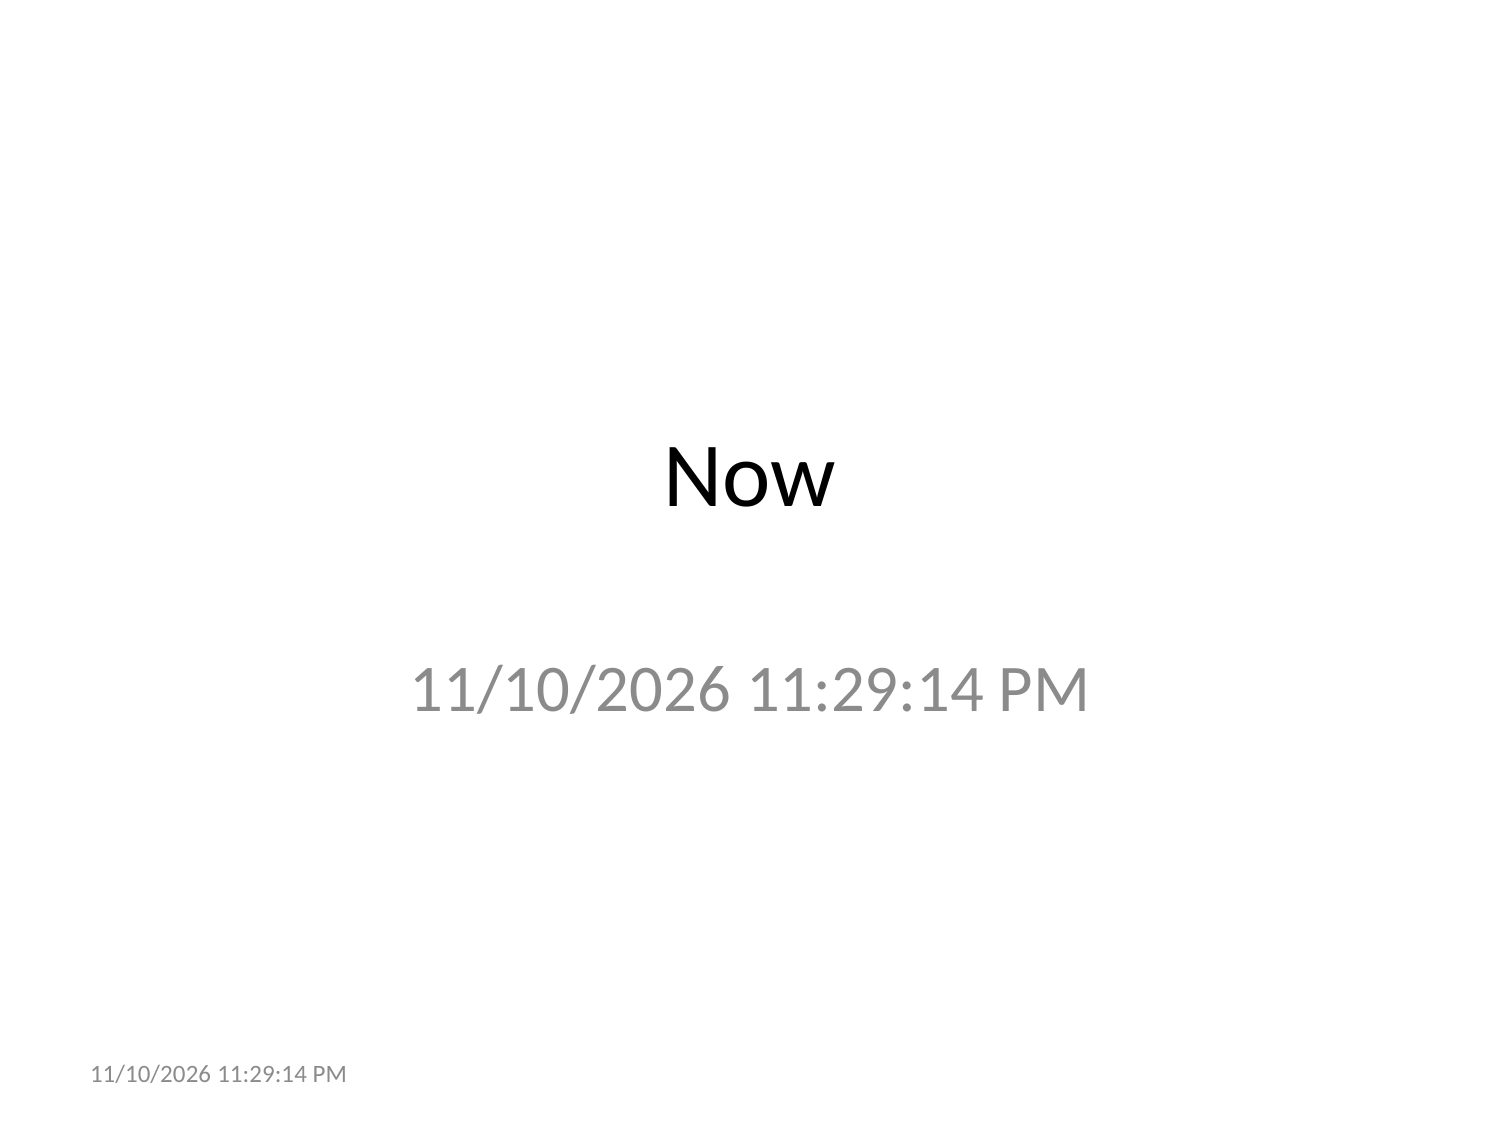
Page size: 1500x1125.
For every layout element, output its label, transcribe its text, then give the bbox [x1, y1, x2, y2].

title Now [112, 349, 1388, 591]
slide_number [75, 1042, 425, 1103]
subtitle 2011-12-19 10:20:04 AM [225, 637, 1275, 925]
